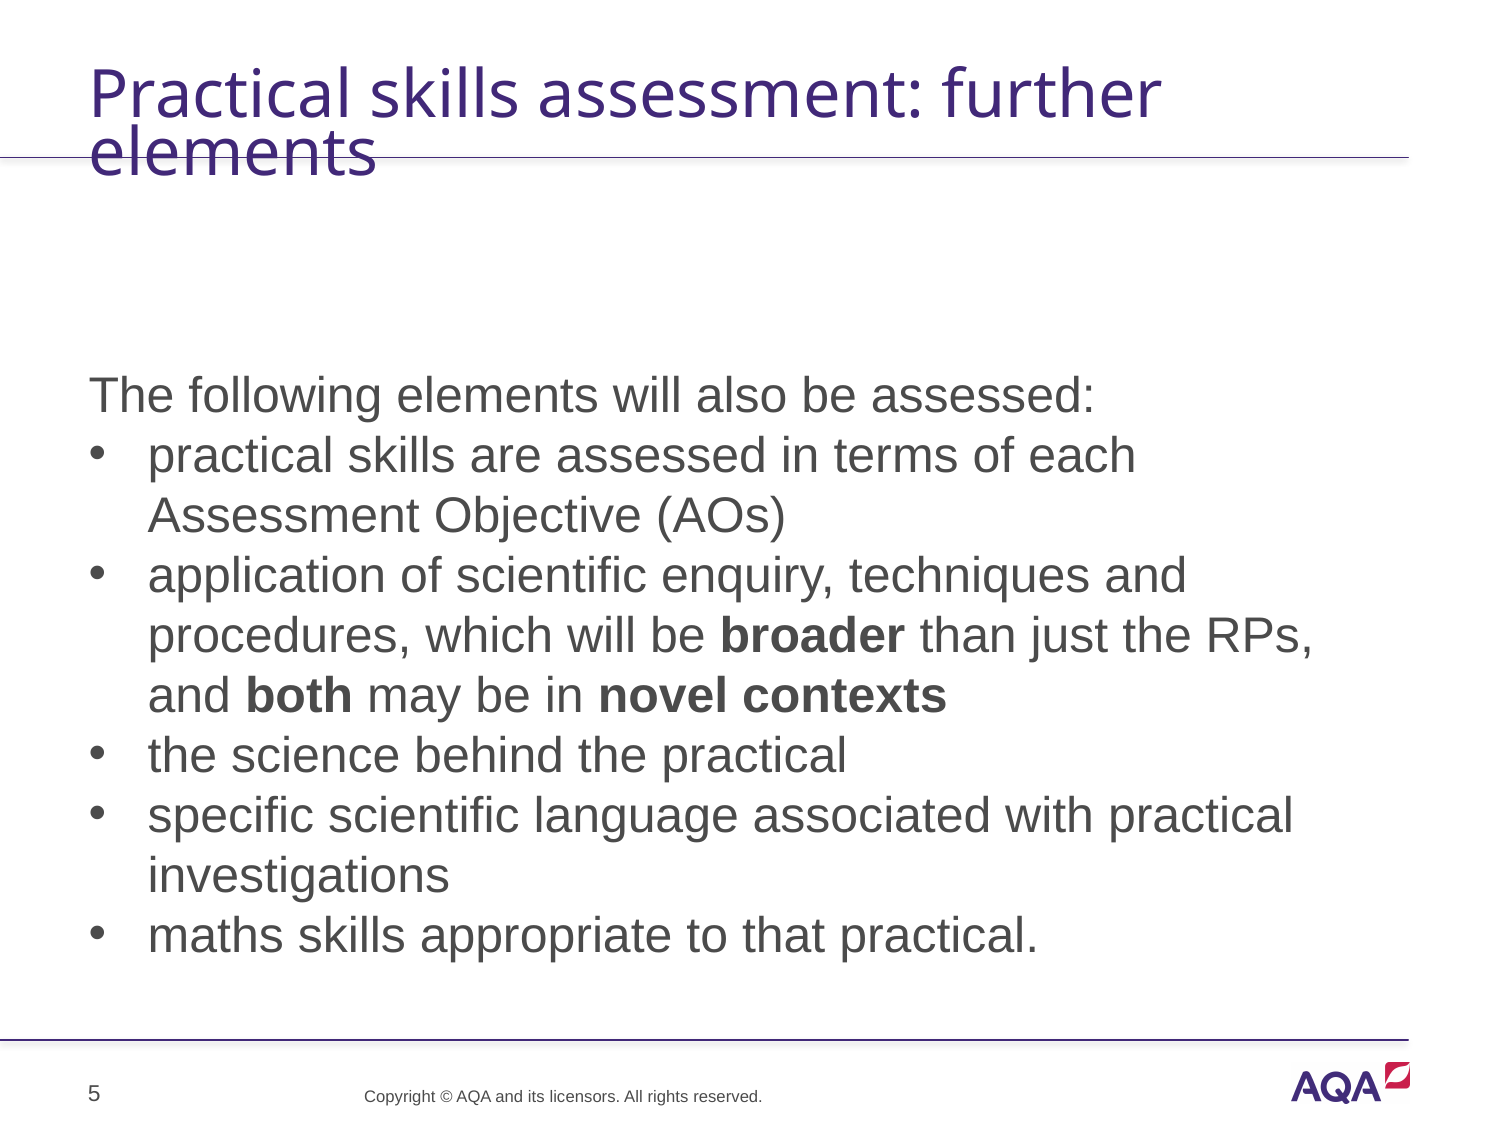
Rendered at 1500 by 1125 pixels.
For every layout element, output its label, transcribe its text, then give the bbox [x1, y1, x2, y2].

footer Copyright © AQA and its licensors. All rights reserved. [324, 1084, 764, 1124]
title Practical skills assessment: further elements [88, 72, 1409, 144]
list The following elements will also be assessed: practical skills are assessed in terms of each Assessment Objective (AOs) application of scientific enquiry, techniques and procedures, which will be broader than just the RPs, and both may be in novel contexts the science behind the practical specific scientific language associated with practical investigations maths skills appropriate to that practical. [88, 362, 1409, 939]
slide_number 5 [72, 1062, 188, 1123]
picture [1291, 1062, 1410, 1104]
